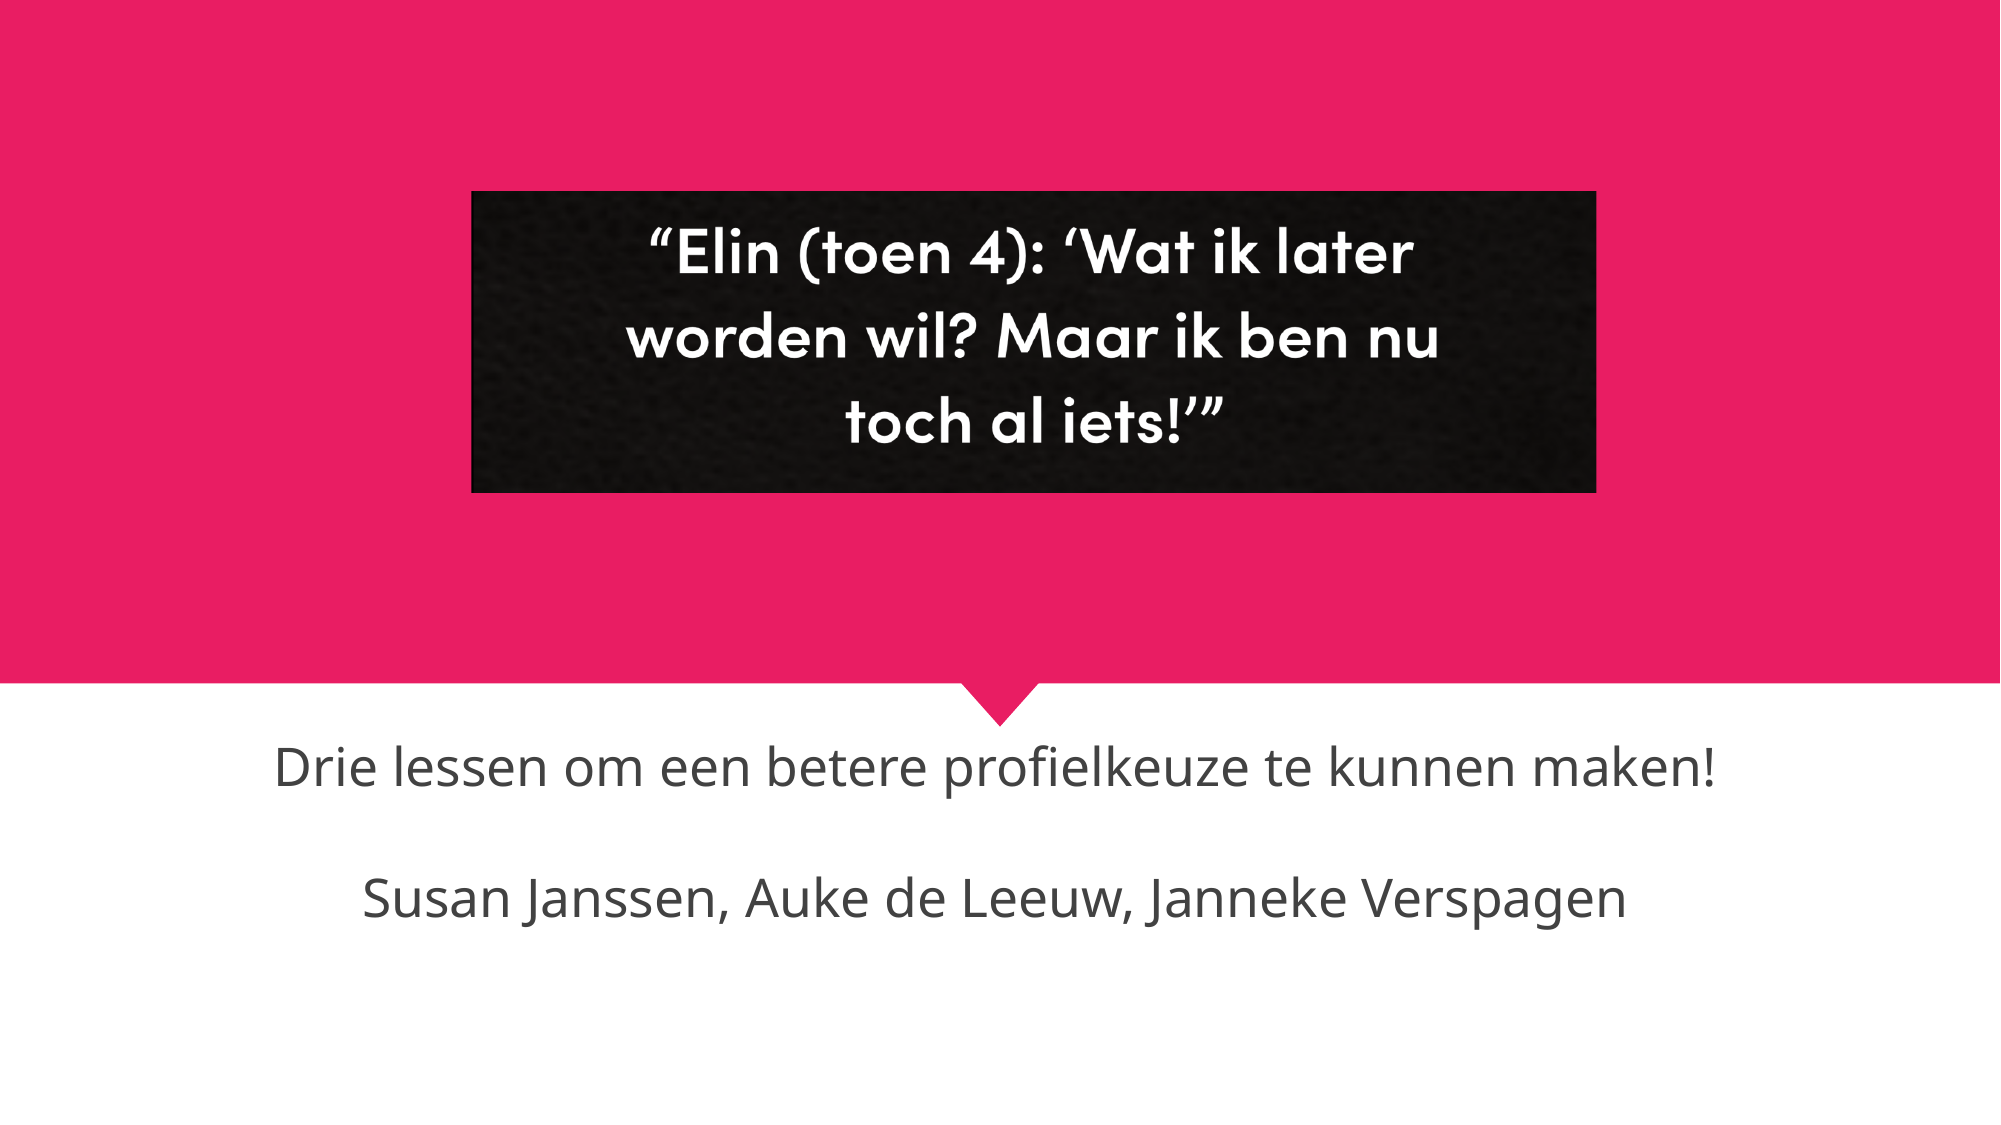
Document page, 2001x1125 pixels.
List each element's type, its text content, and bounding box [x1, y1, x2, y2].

picture [470, 190, 1597, 493]
subtitle Drie lessen om een betere profielkeuze te kunnen maken! Susan Janssen, Auke de Leeuw, Janneke Verspagen [89, 743, 1902, 1019]
